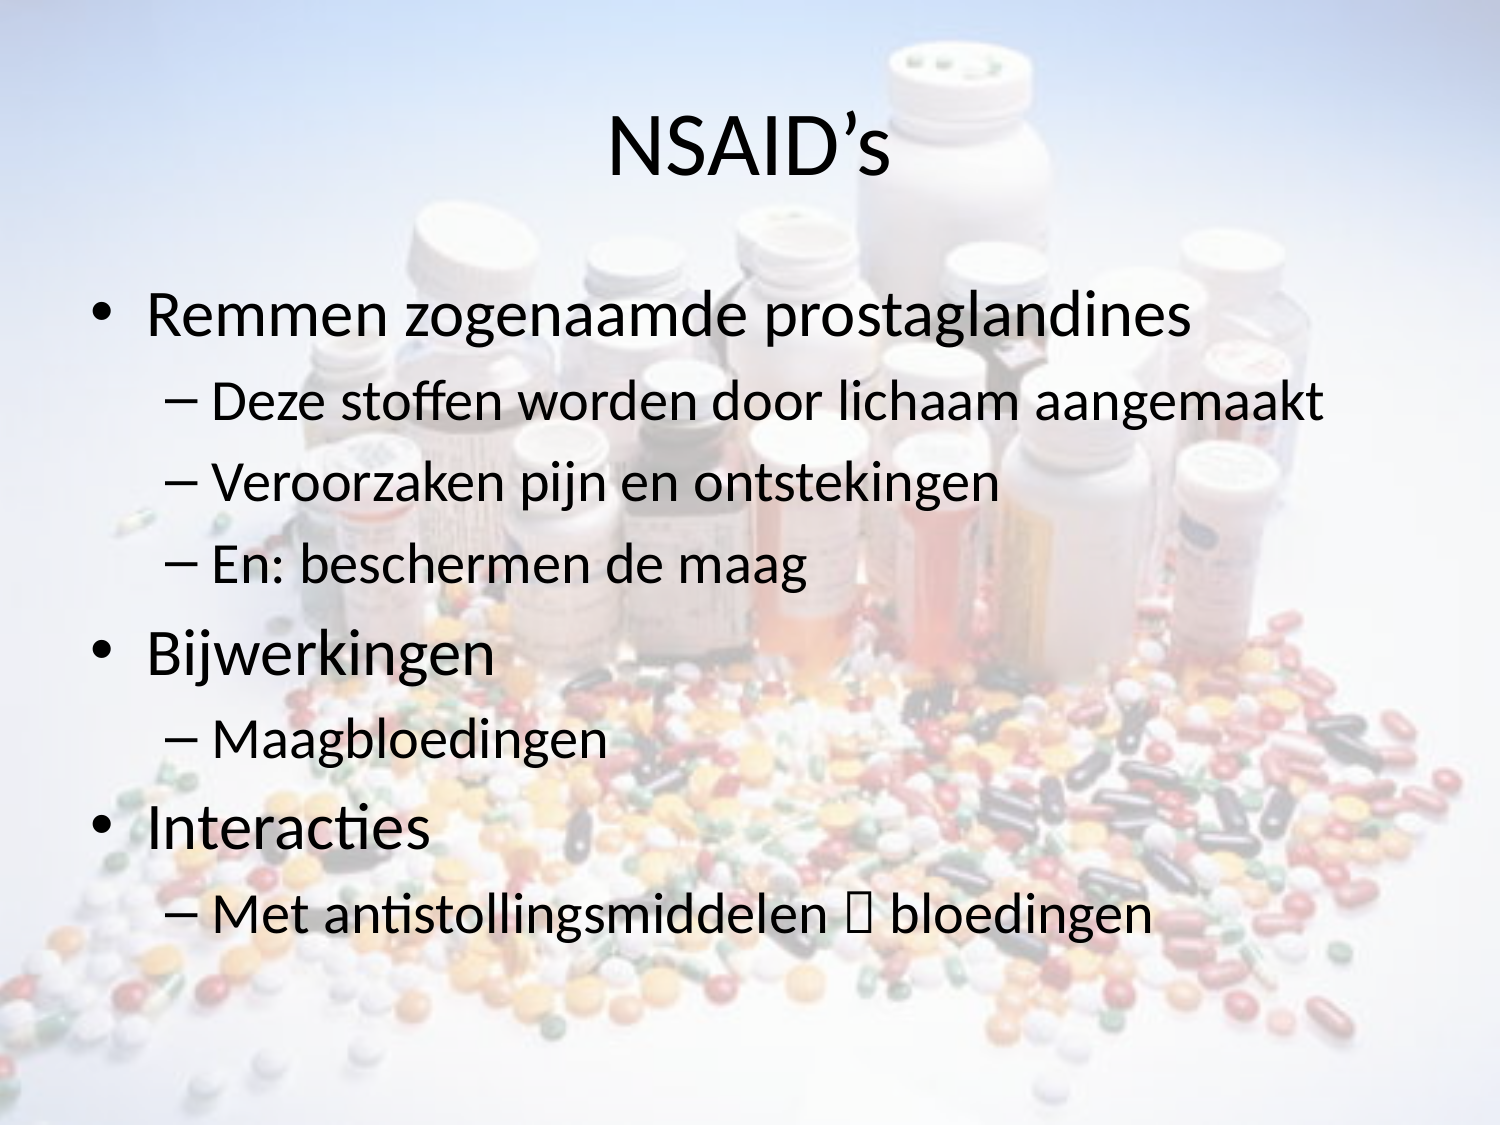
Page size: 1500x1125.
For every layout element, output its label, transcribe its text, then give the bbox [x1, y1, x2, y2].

title NSAID’s [75, 45, 1425, 233]
list Remmen zogenaamde prostaglandines Deze stoffen worden door lichaam aangemaakt Veroorzaken pijn en ontstekingen En: beschermen de maag Bijwerkingen Maagbloedingen Interacties Met antistollingsmiddelen  bloedingen [75, 262, 1425, 1005]
